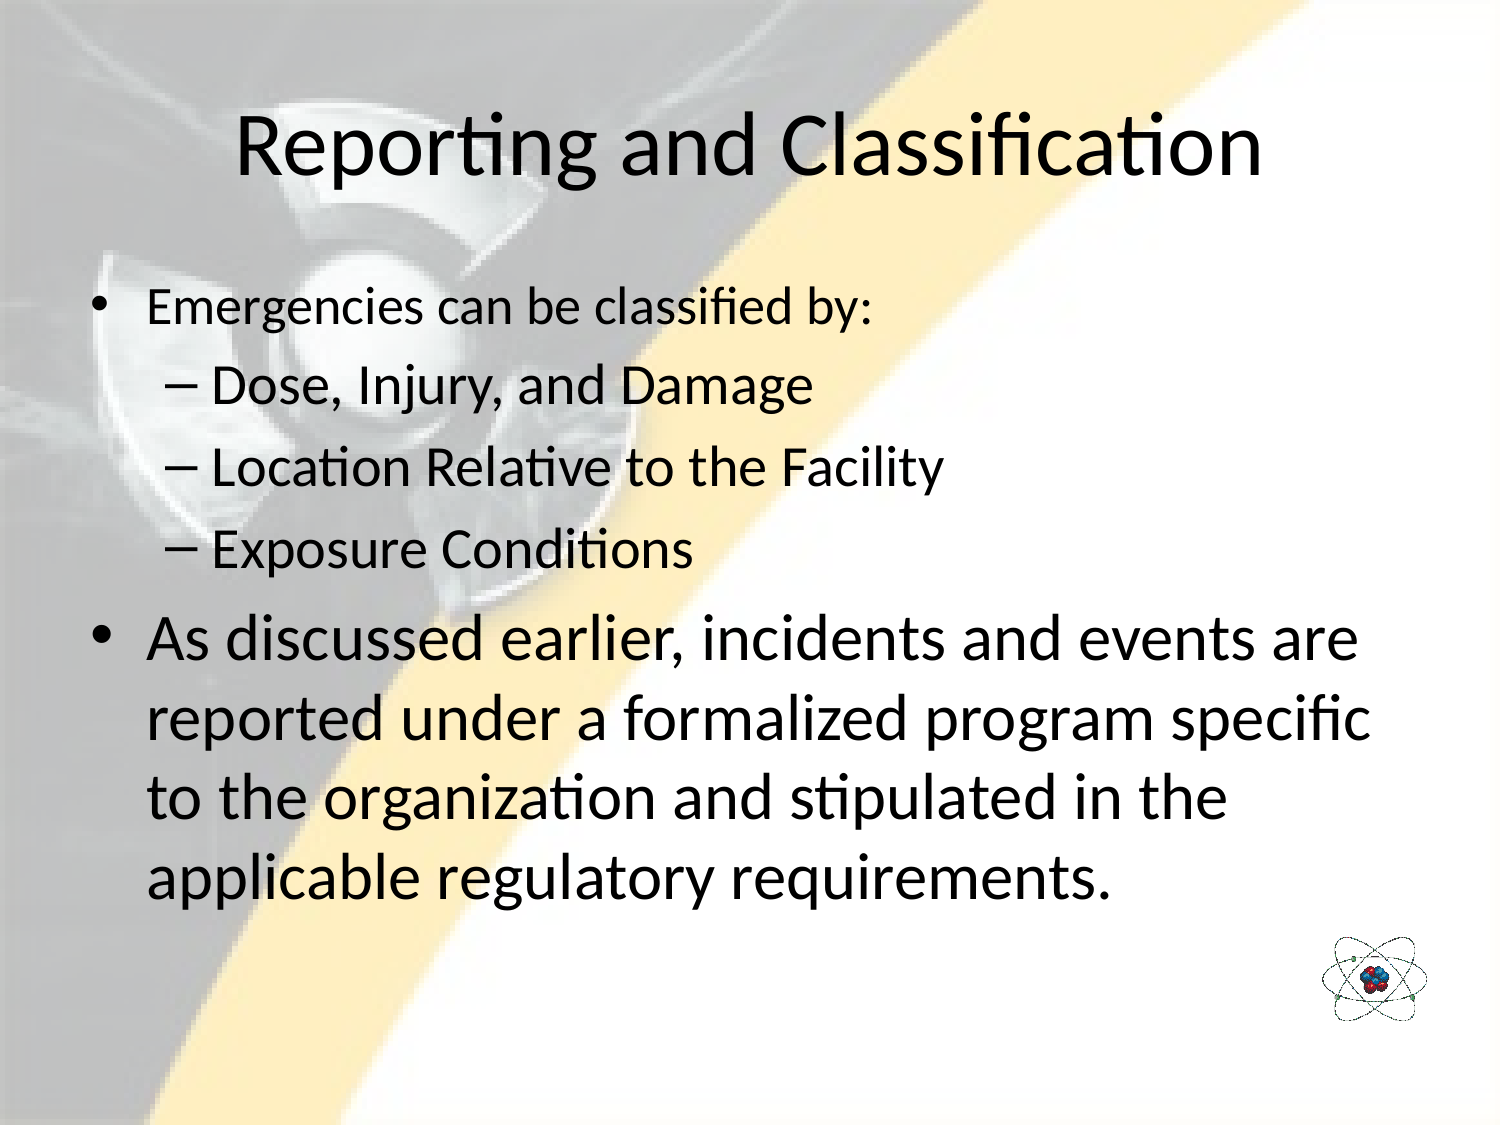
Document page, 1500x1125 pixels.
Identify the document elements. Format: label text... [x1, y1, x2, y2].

list Emergencies can be classified by: Dose, Injury, and Damage Location Relative to the Facility Exposure Conditions As discussed earlier, incidents and events are reported under a formalized program specific to the organization and stipulated in the applicable regulatory requirements. [75, 262, 1425, 1005]
picture [1322, 937, 1427, 1021]
title Reporting and Classification [75, 45, 1425, 233]
